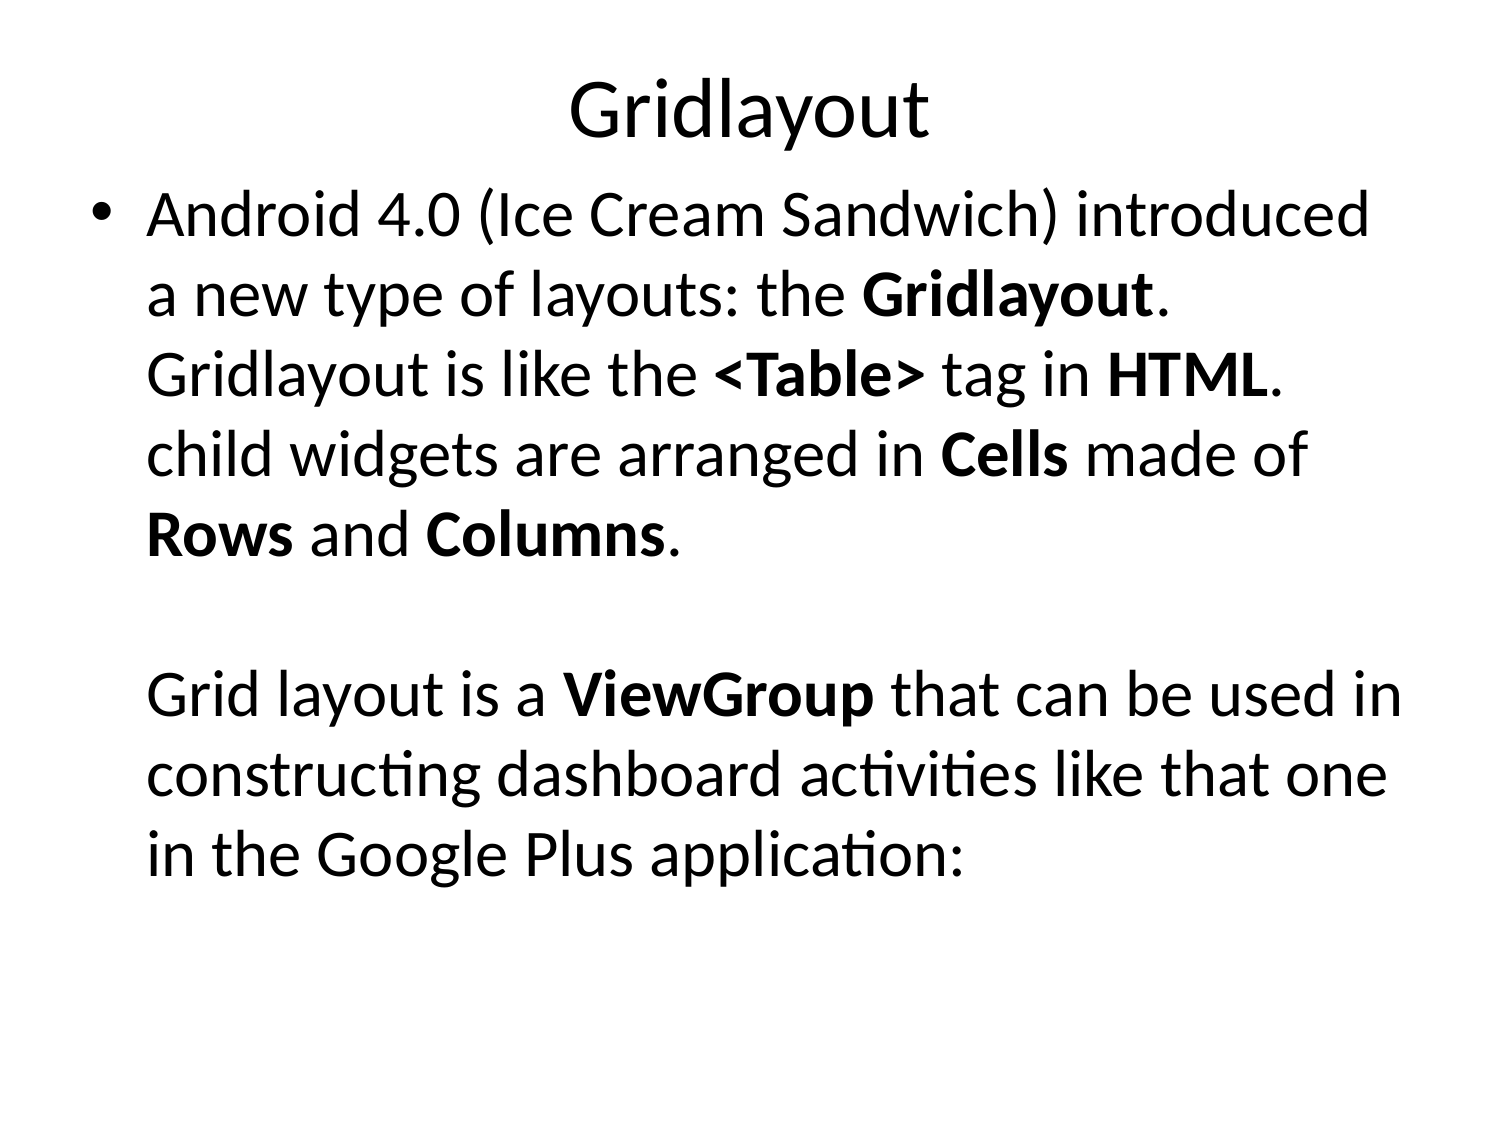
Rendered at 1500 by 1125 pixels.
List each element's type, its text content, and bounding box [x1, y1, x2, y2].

title Gridlayout [75, 45, 1425, 162]
list Android 4.0 (Ice Cream Sandwich) introduced a new type of layouts: the Gridlayout. Gridlayout is like the <Table> tag in HTML. child widgets are arranged in Cells made of Rows and Columns. Grid layout is a ViewGroup that can be used in constructing dashboard activities like that one in the Google Plus application: [75, 162, 1425, 1005]
